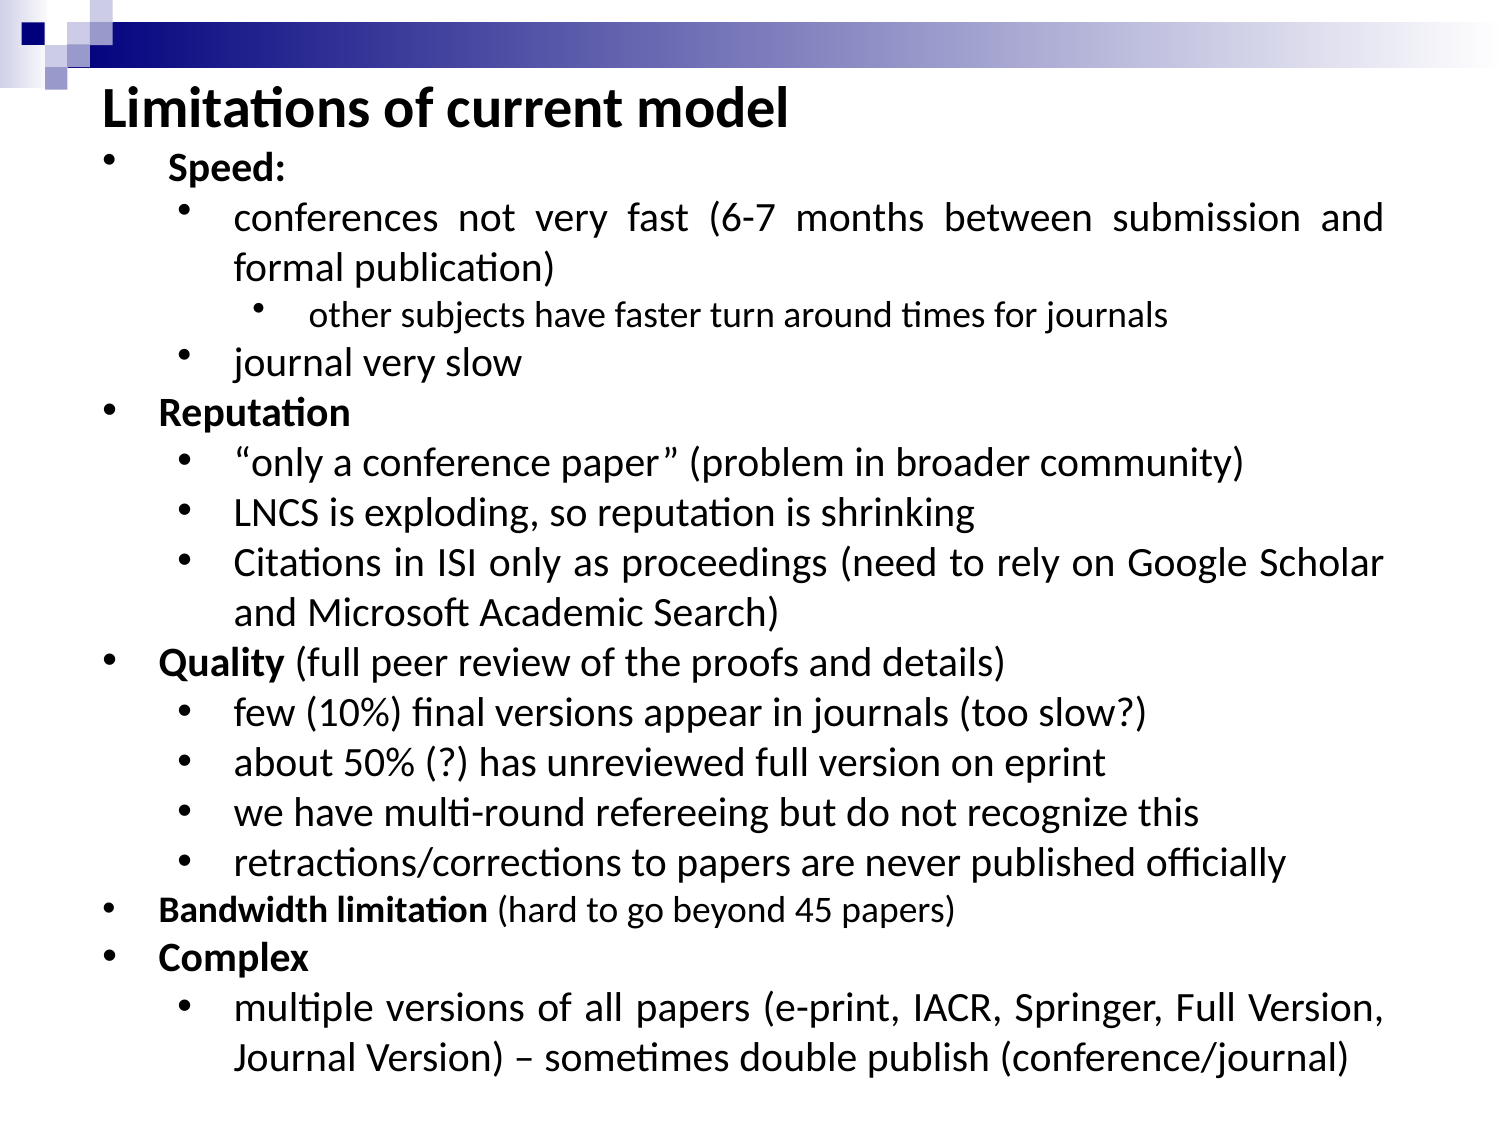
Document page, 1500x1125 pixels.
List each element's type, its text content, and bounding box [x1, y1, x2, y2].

text_box Limitations of current model Speed: conferences not very fast (6-7 months between submission and formal publication) other subjects have faster turn around times for journals journal very slow Reputation “only a conference paper” (problem in broader community) LNCS is exploding, so reputation is shrinking Citations in ISI only as proceedings (need to rely on Google Scholar and Microsoft Academic Search) Quality (full peer review of the proofs and details) few (10%) final versions appear in journals (too slow?) about 50% (?) has unreviewed full version on eprint we have multi-round refereeing but do not recognize this retractions/corrections to papers are never published officially Bandwidth limitation (hard to go beyond 45 papers) Complex multiple versions of all papers (e-print, IACR, Springer, Full Version, Journal Version) – sometimes double publish (conference/journal) [87, 62, 1400, 1088]
